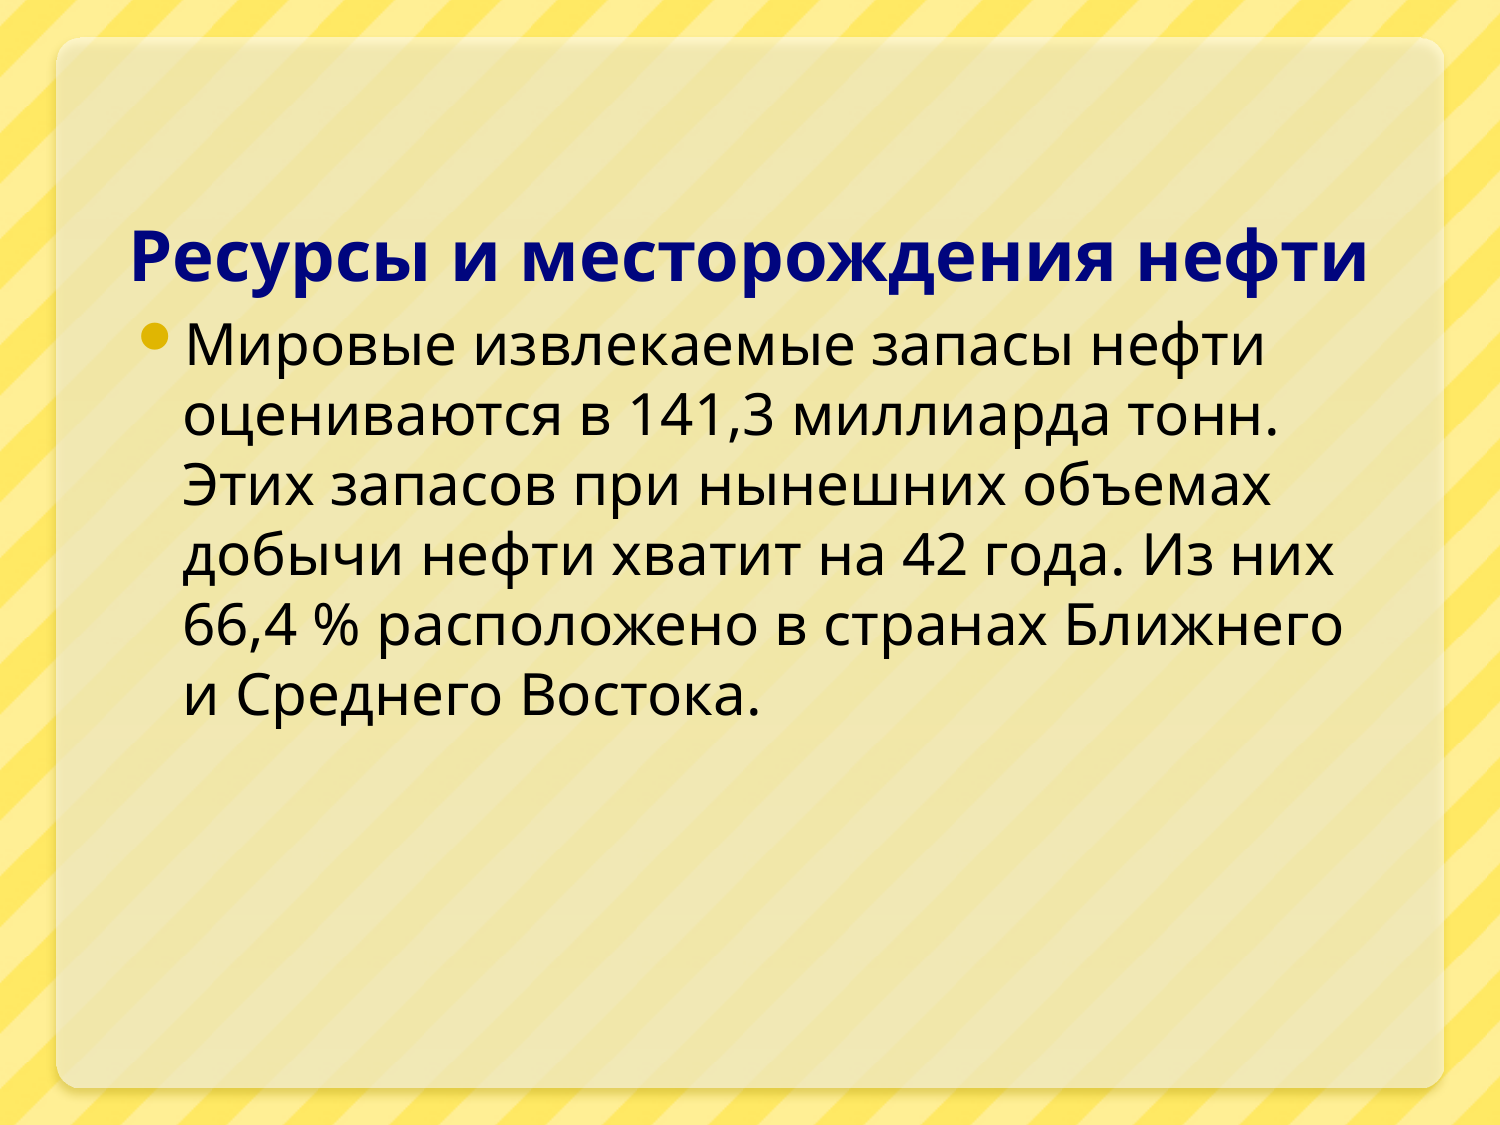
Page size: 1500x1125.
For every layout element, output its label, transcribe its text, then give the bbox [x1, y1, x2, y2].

title Ресурсы и месторождения нефти [75, 200, 1425, 388]
list Мировые извлекаемые запасы нефти оцениваются в 141,3 миллиарда тонн. Этих запасов при нынешних объемах добычи нефти хватит на 42 года. Из них 66,4 % расположено в странах Ближнего и Среднего Востока. [99, 299, 1388, 813]
